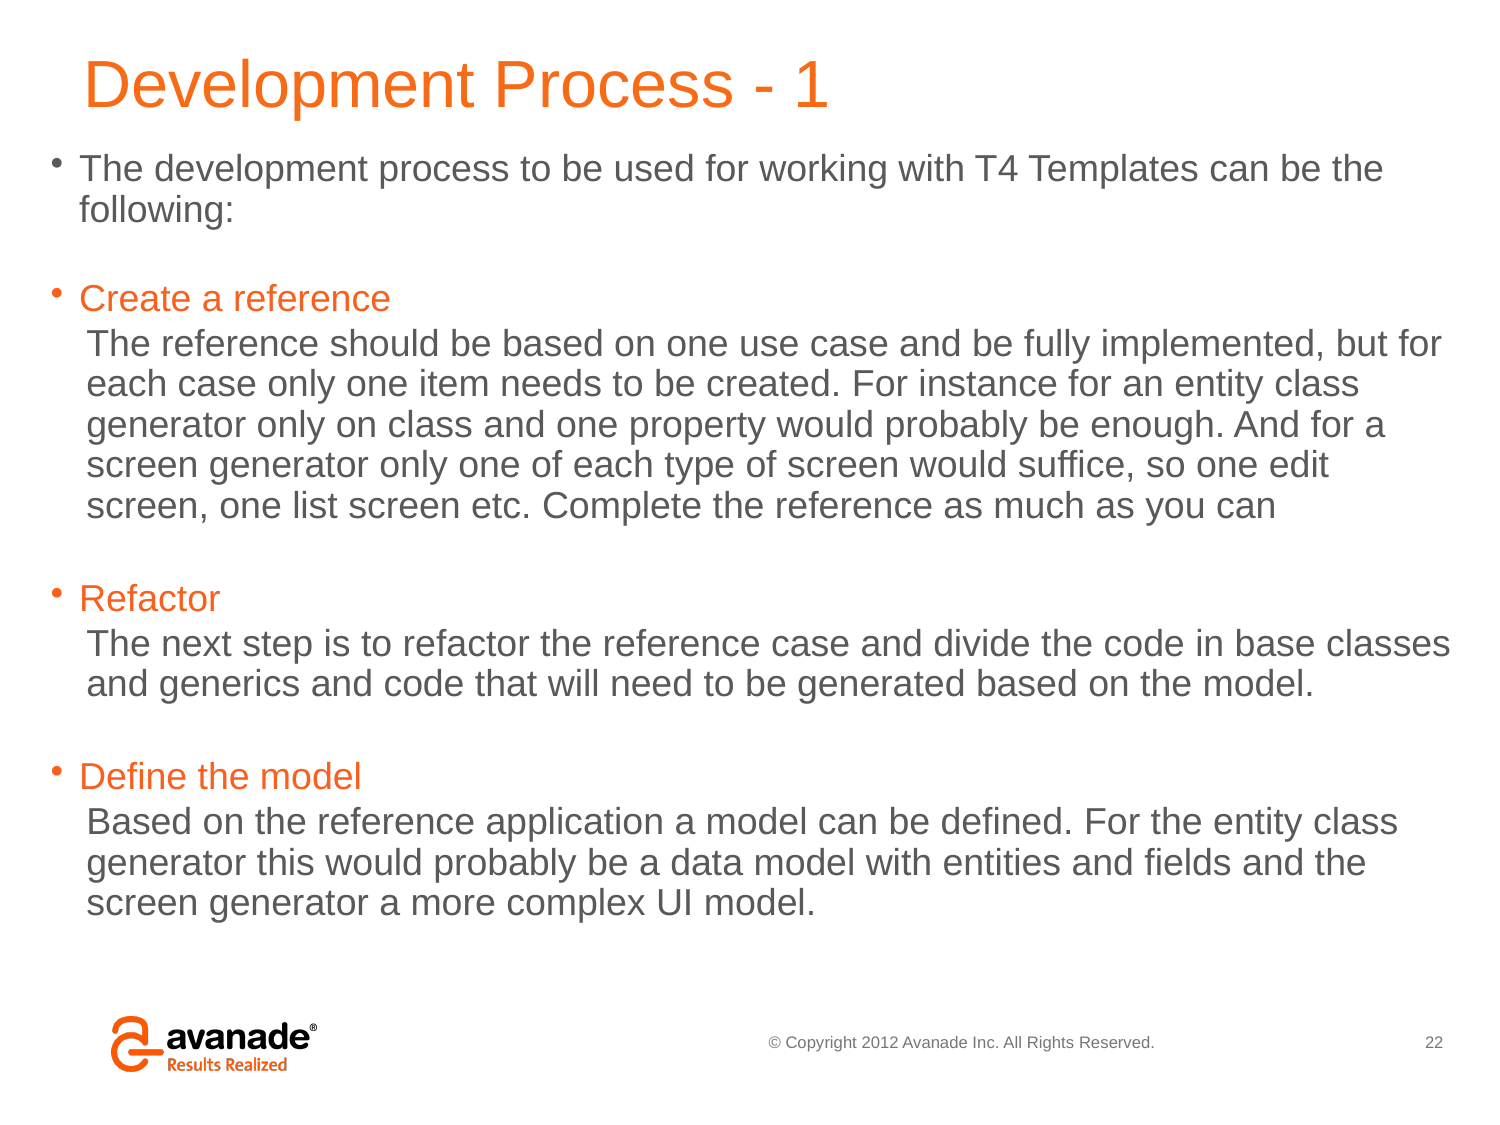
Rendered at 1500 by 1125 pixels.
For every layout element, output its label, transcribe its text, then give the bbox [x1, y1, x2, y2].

picture [111, 1016, 317, 1072]
title Development Process - 1 [82, 49, 1419, 149]
slide_number 22 [1424, 1033, 1500, 1058]
list The development process to be used for working with T4 Templates can be the following: Create a reference The reference should be based on one use case and be fully implemented, but for each case only one item needs to be created. For instance for an entity class generator only on class and one property would probably be enough. And for a screen generator only one of each type of screen would suffice, so one edit screen, one list screen etc. Complete the reference as much as you can Refactor The next step is to refactor the reference case and divide the code in base classes and generics and code that will need to be generated based on the model. Define the model Based on the reference application a model can be defined. For the entity class generator this would probably be a data model with entities and fields and the screen generator a more complex UI model. [50, 149, 1456, 876]
